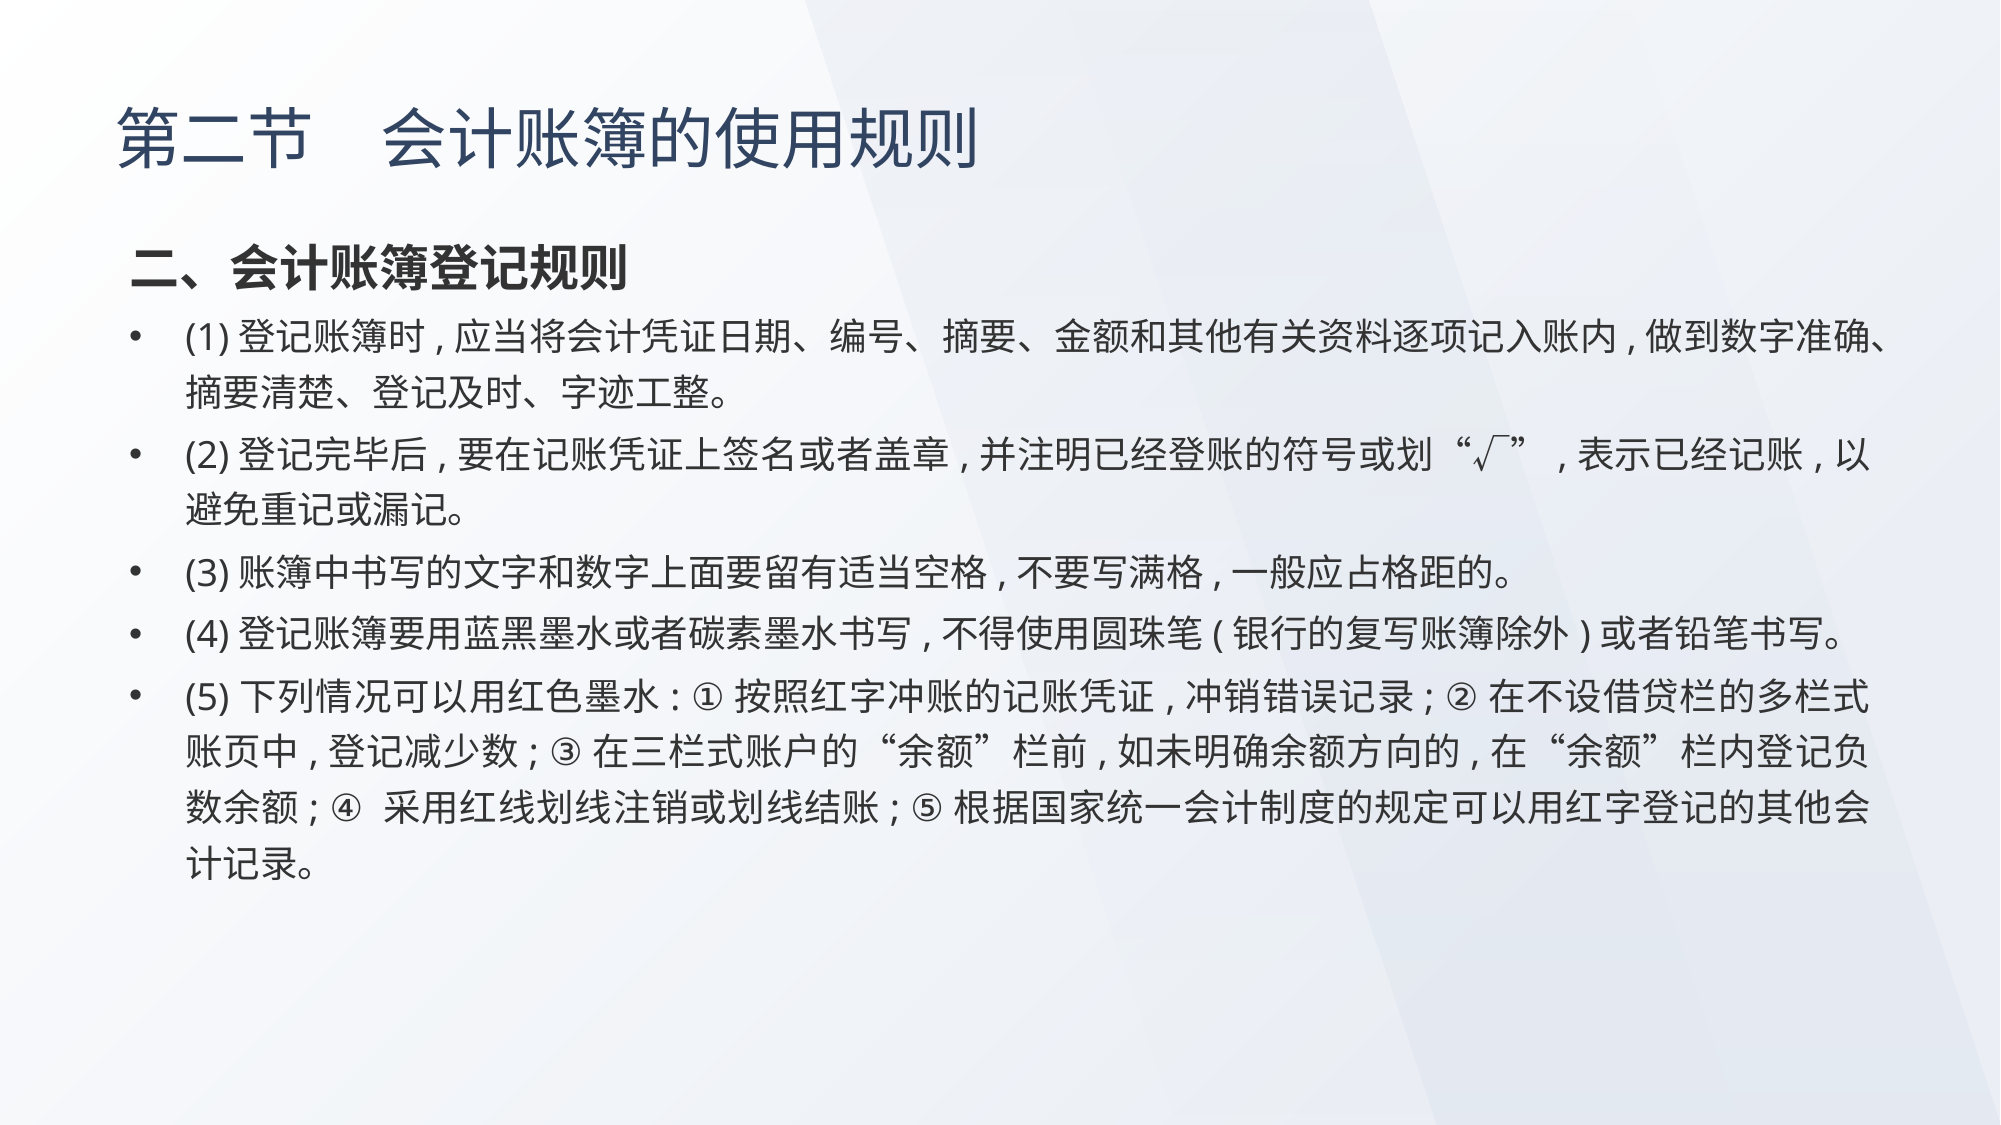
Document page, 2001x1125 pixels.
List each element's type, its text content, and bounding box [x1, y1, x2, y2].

title 第二节 会计账簿的使用规则 [114, 59, 1886, 178]
